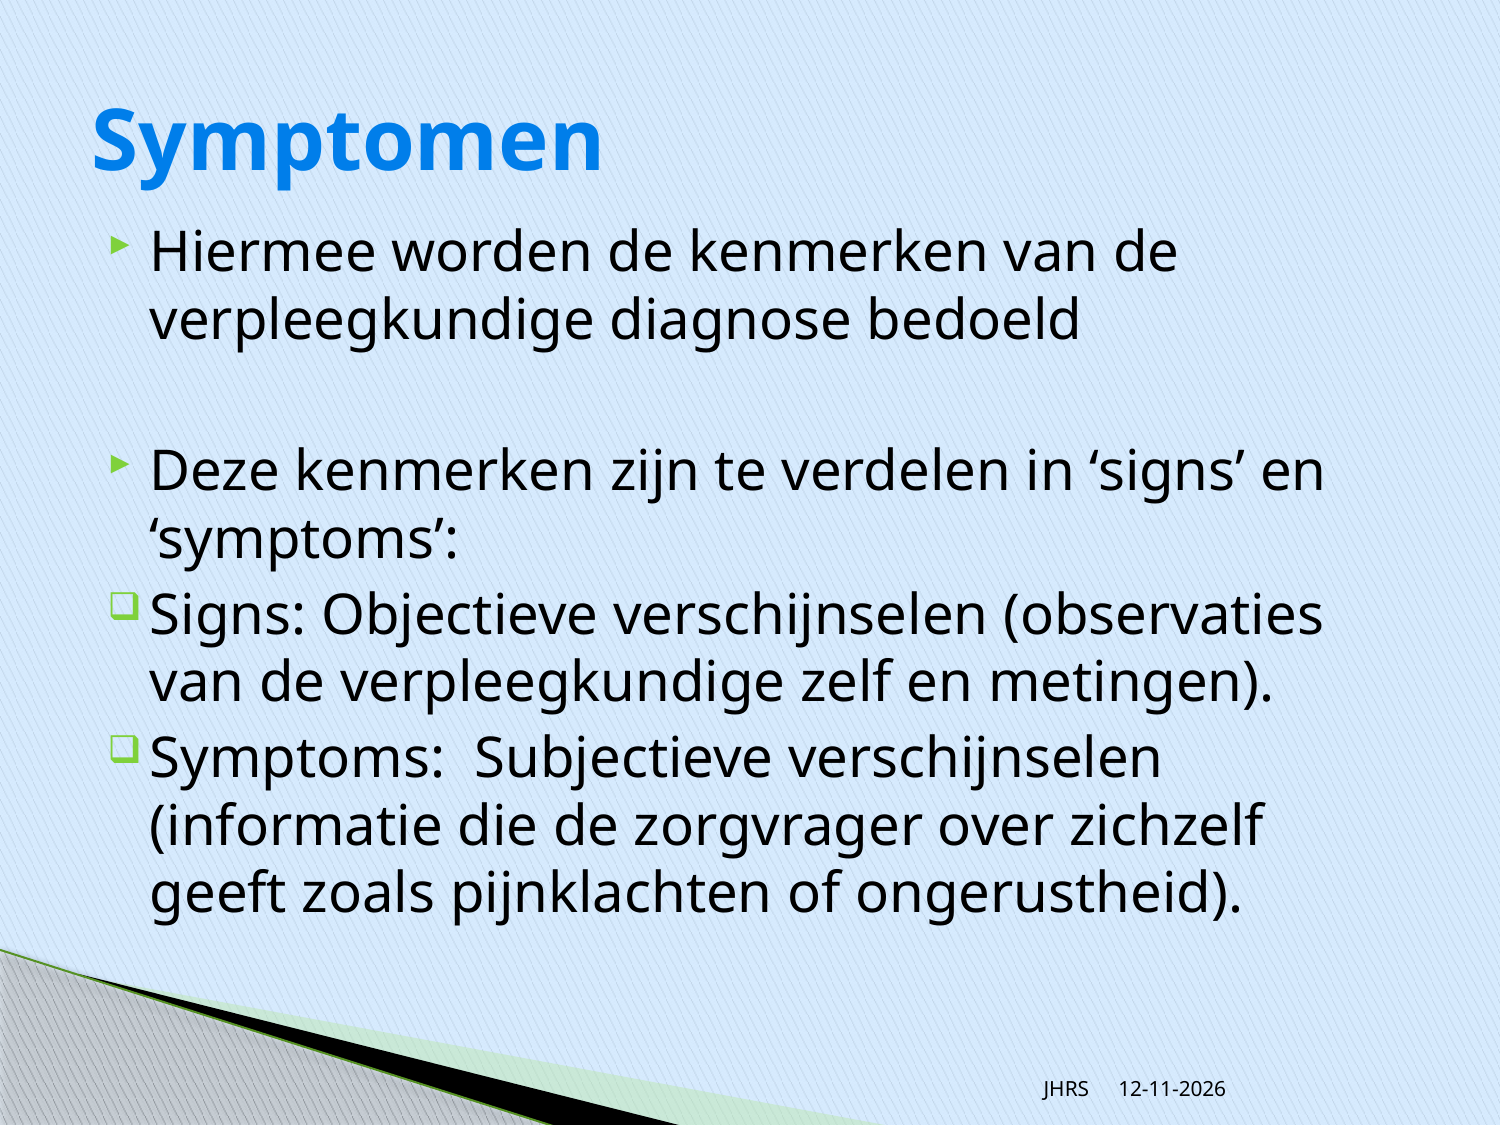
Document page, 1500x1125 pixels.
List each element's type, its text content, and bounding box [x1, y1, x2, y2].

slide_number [1105, 1051, 1419, 1112]
list Hiermee worden de kenmerken van de verpleegkundige diagnose bedoeld Deze kenmerken zijn te verdelen in ‘signs’ en ‘symptoms’: Signs: Objectieve verschijnselen (observaties van de verpleegkundige zelf en metingen). Symptoms: Subjectieve verschijnselen (informatie die de zorgvrager over zichzelf geeft zoals pijnklachten of ongerustheid). [75, 208, 1425, 986]
footer JHRS [718, 1051, 1105, 1112]
title Symptomen [76, 42, 1427, 231]
